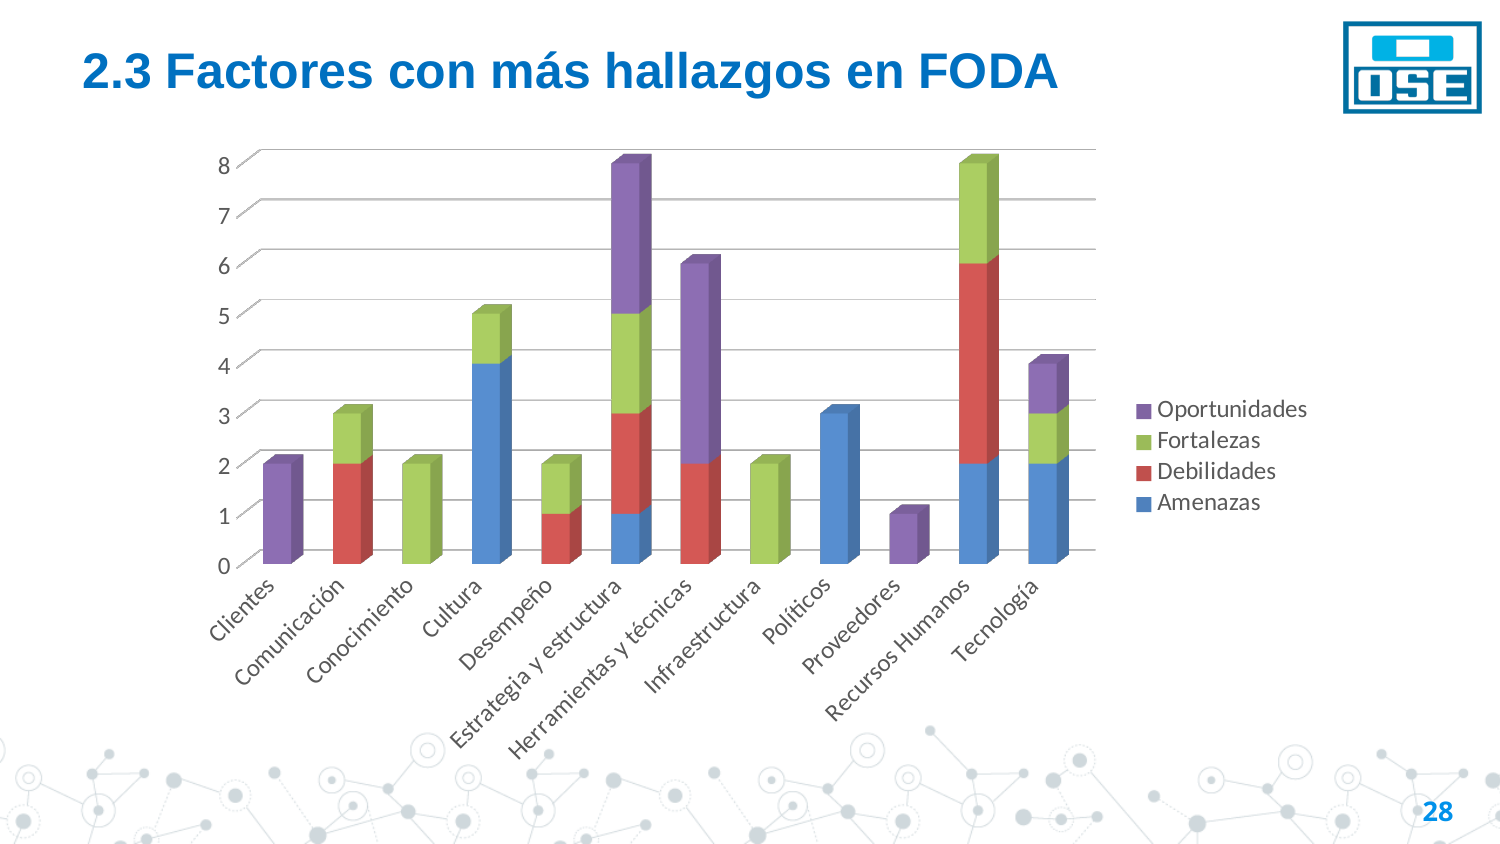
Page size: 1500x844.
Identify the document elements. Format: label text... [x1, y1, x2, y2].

chart [171, 136, 1329, 780]
slide_number 28 [1378, 779, 1469, 844]
picture [0, 0, 1500, 844]
title 2.3 Factores con más hallazgos en FODA [67, 23, 1342, 114]
